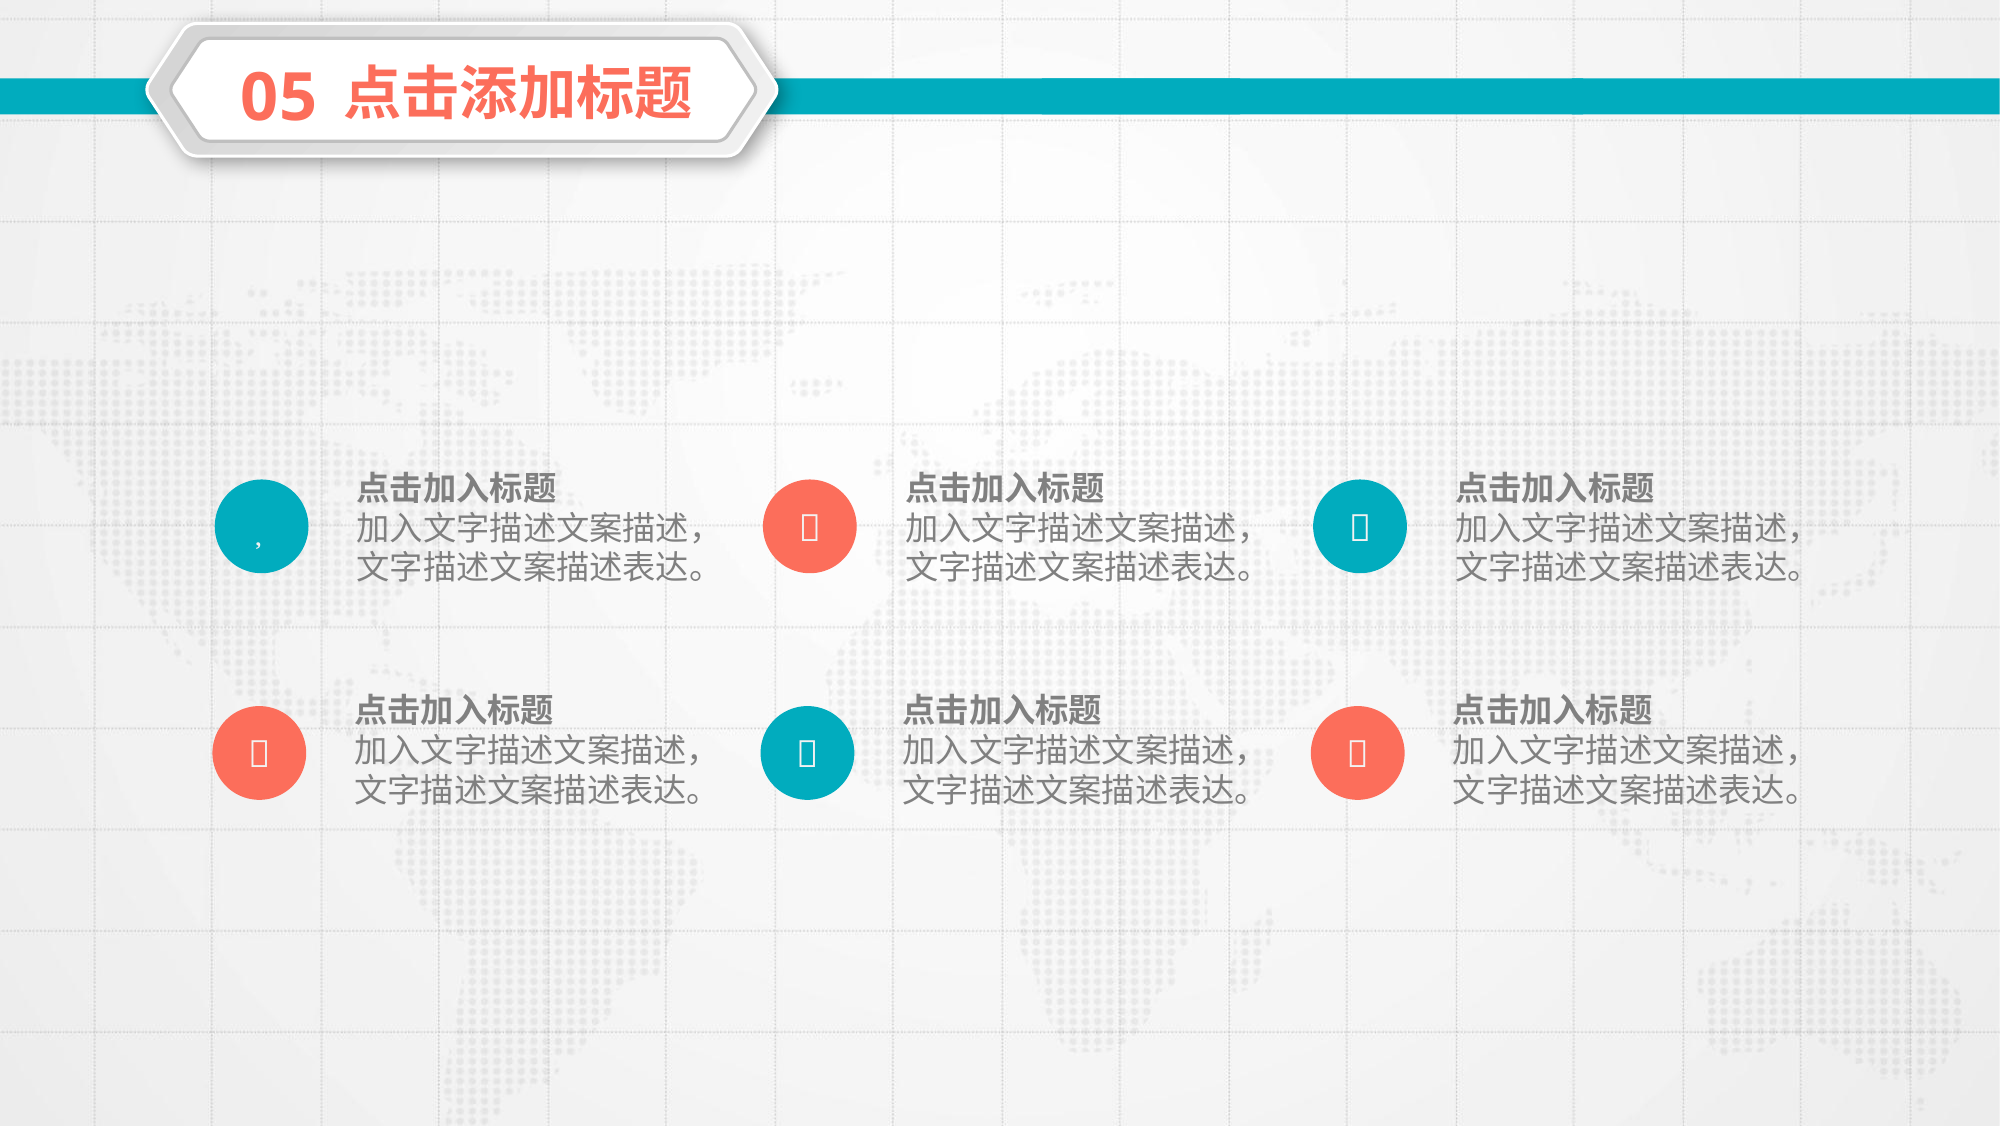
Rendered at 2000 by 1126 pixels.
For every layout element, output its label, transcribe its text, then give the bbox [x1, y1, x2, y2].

text_box 点击加入标题 加入文字描述文案描述， 文字描述文案描述表达。 [1438, 681, 1834, 817]
text_box  [211, 705, 308, 801]
text_box 点击加入标题 加入文字描述文案描述， 文字描述文案描述表达。 [339, 681, 736, 817]
text_box  [761, 478, 858, 575]
text_box [1493, 78, 1571, 115]
text_box 点击加入标题 加入文字描述文案描述， 文字描述文案描述表达。 [342, 459, 761, 594]
text_box 点击添加标题 [328, 49, 1493, 180]
text_box  [759, 705, 856, 801]
picture [0, 115, 2000, 1126]
text_box  [1312, 478, 1408, 575]
picture [0, 0, 2000, 78]
text_box 点击加入标题 加入文字描述文案描述， 文字描述文案描述表达。 [1440, 459, 1836, 594]
text_box  [1309, 705, 1406, 801]
text_box 点击加入标题 加入文字描述文案描述， 文字描述文案描述表达。 [890, 459, 1286, 594]
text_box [146, 23, 777, 157]
text_box 点击加入标题 加入文字描述文案描述， 文字描述文案描述表达。 [887, 681, 1284, 817]
text_box  [213, 478, 310, 575]
text_box [1571, 78, 2000, 115]
text_box [0, 78, 145, 115]
